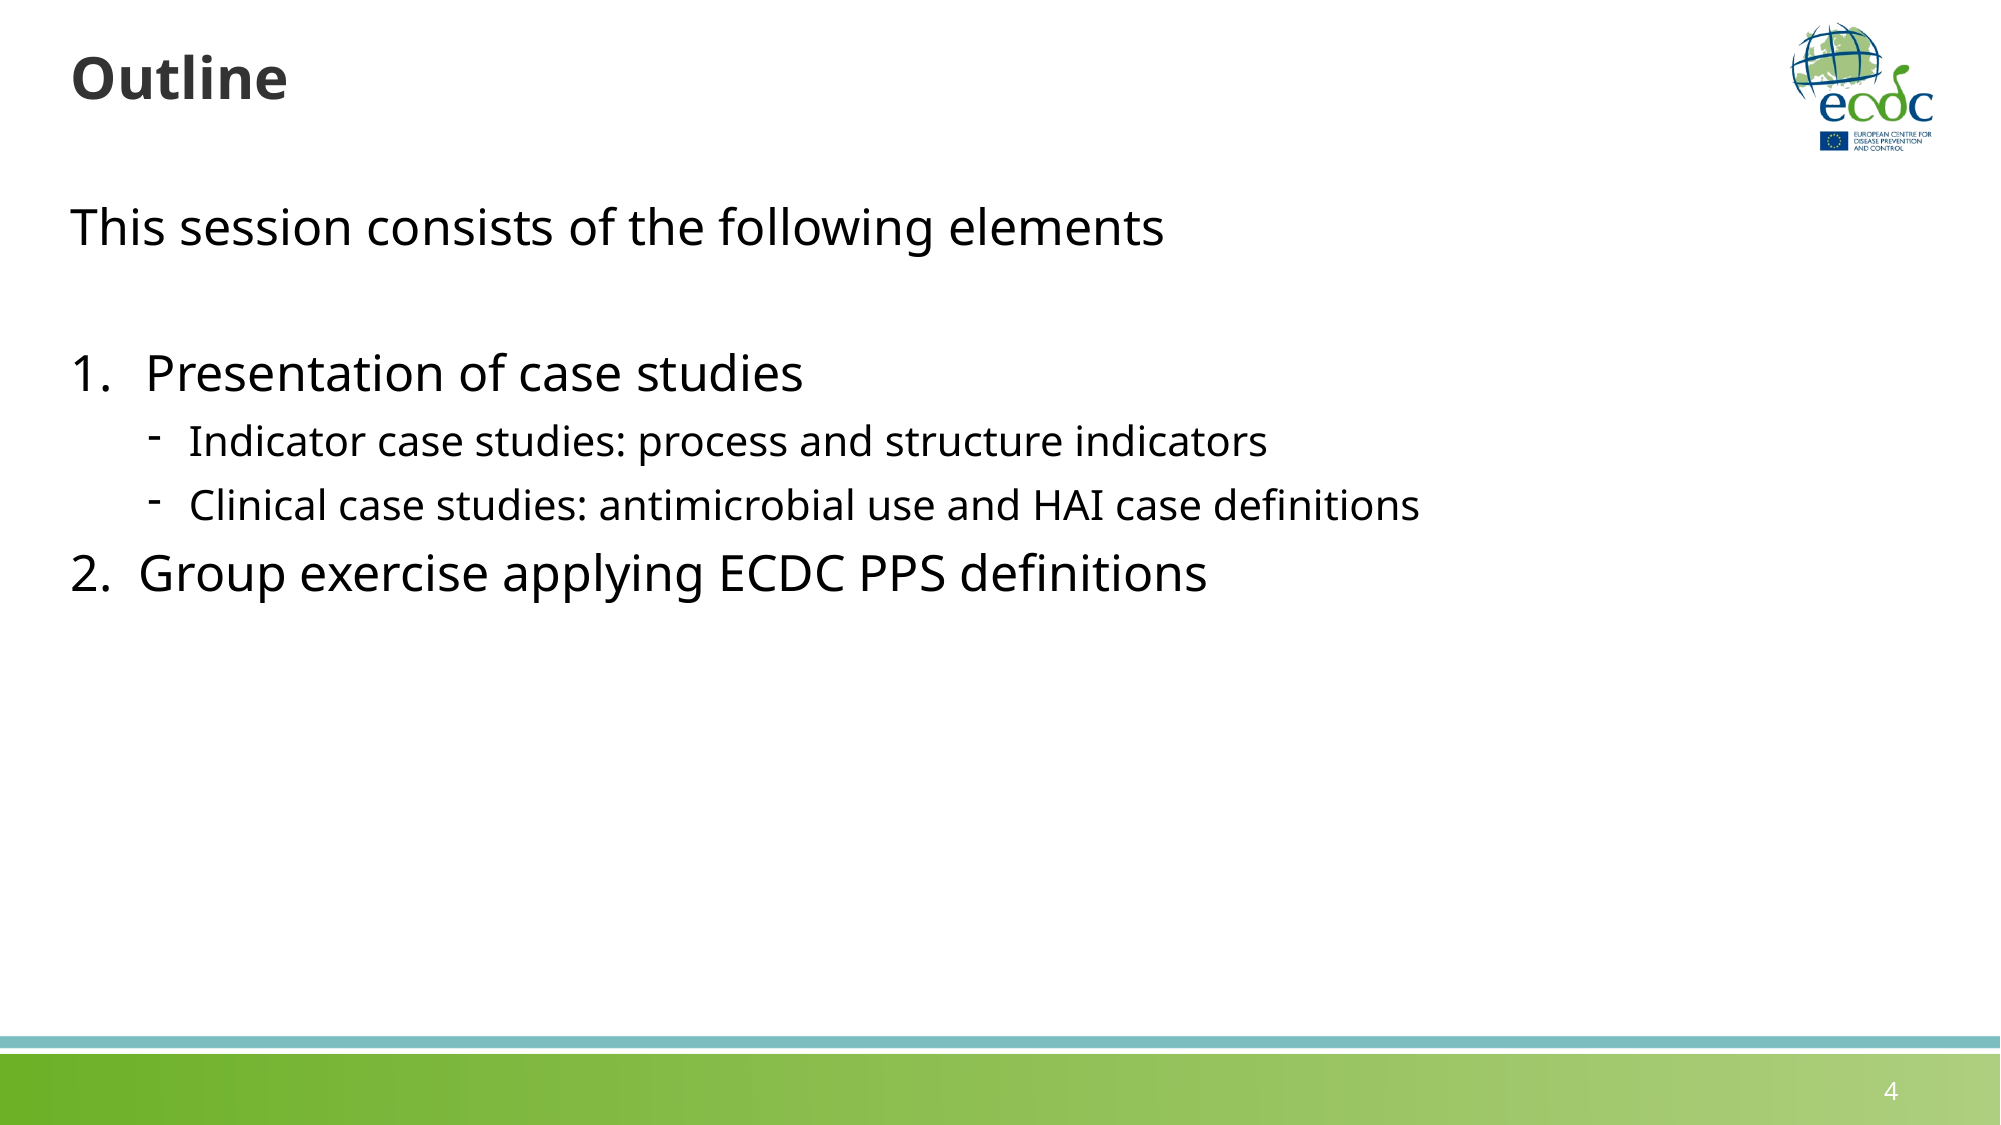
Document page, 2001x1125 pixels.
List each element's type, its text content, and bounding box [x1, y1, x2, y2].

title Outline [70, 49, 1764, 180]
list This session consists of the following elements Presentation of case studies Indicator case studies: process and structure indicators Clinical case studies: antimicrobial use and HAI case definitions 2. Group exercise applying ECDC PPS definitions [70, 202, 1936, 1025]
picture [0, 0, 2000, 1125]
slide_number 4 [1494, 1062, 1914, 1123]
